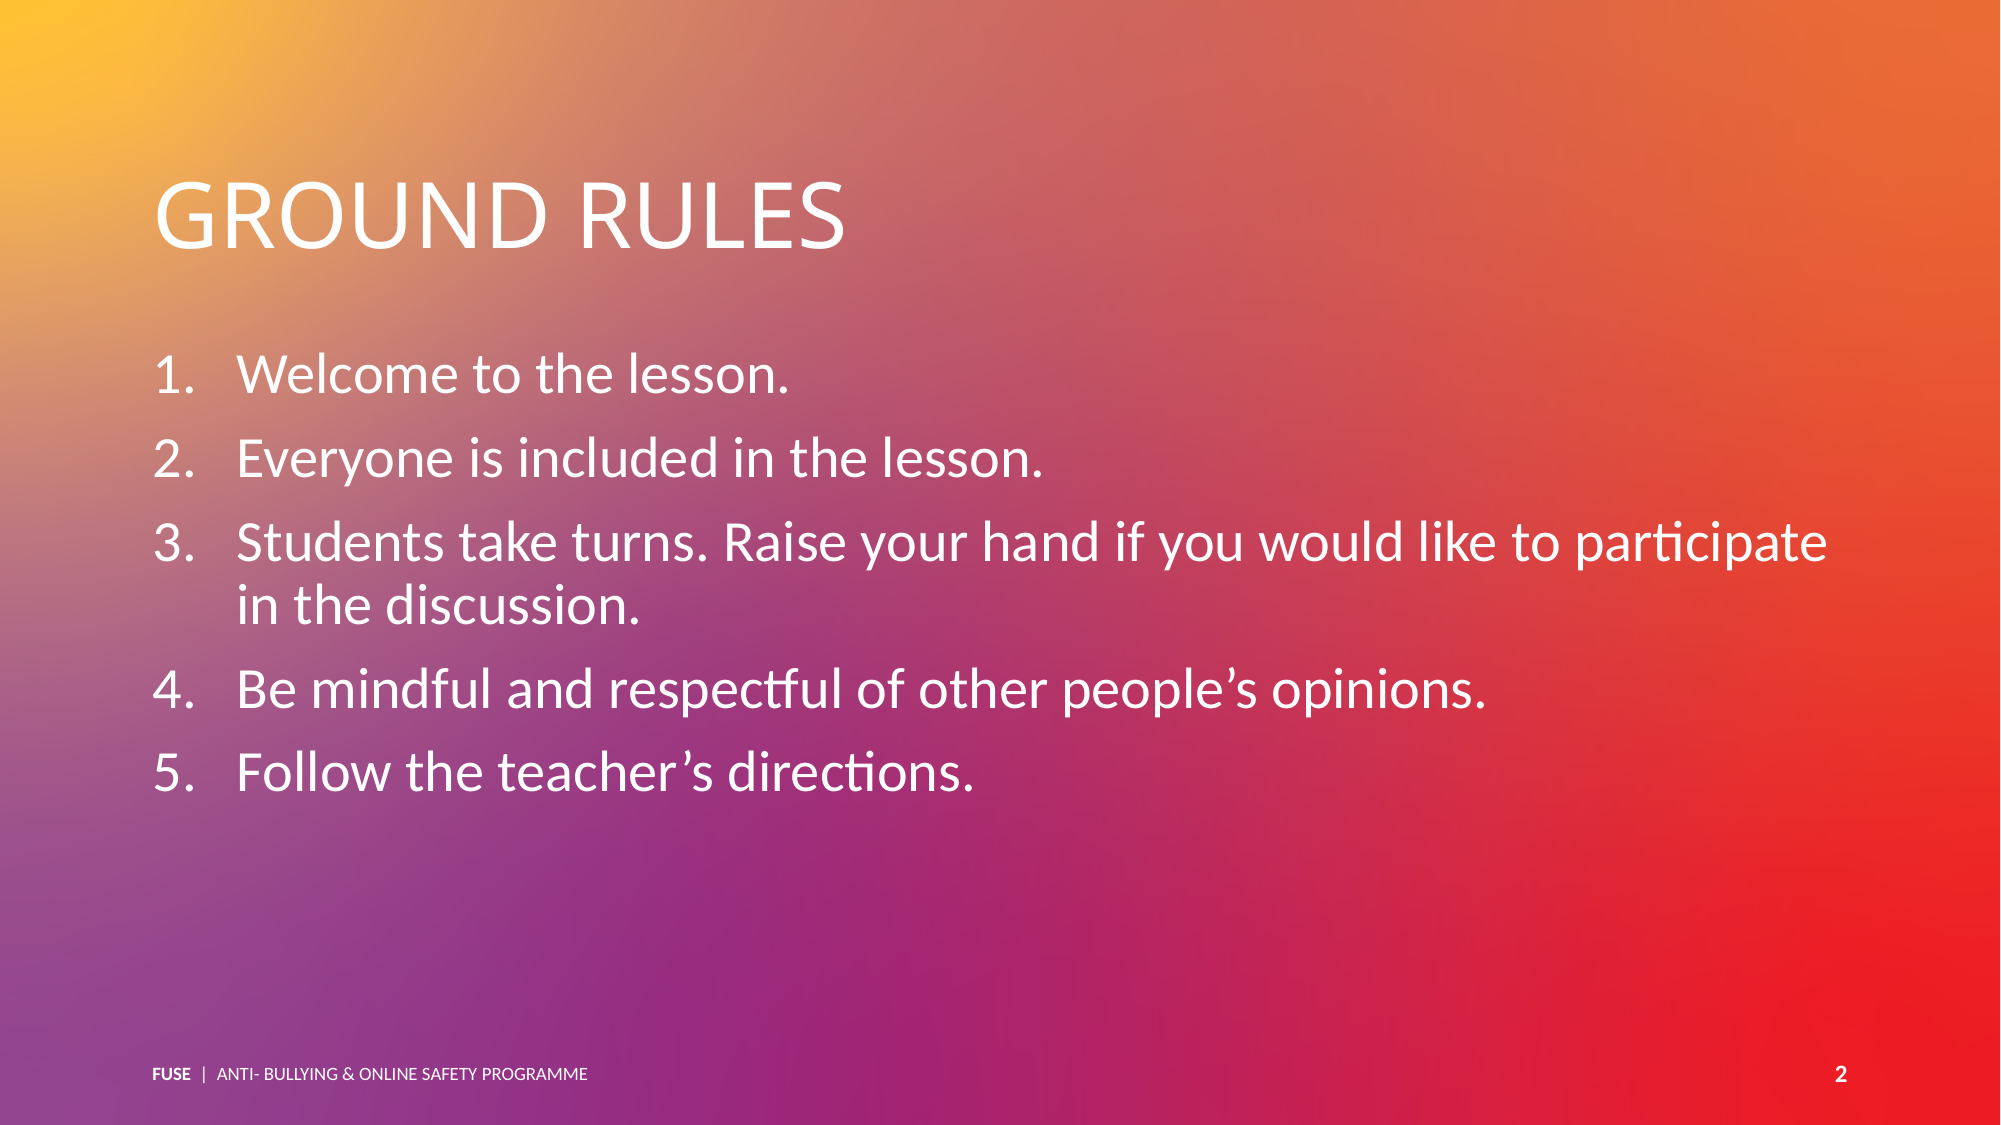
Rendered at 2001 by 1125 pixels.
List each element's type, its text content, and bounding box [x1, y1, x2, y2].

footer FUSE | ANTI- BULLYING & ONLINE SAFETY PROGRAMME [137, 1042, 813, 1103]
list Welcome to the lesson. Everyone is included in the lesson. Students take turns. Raise your hand if you would like to participate in the discussion. Be mindful and respectful of other people’s opinions. Follow the teacher’s directions. [137, 335, 1863, 964]
slide_number 2 [1412, 1042, 1863, 1103]
list GROUND RULES [137, 101, 1863, 335]
